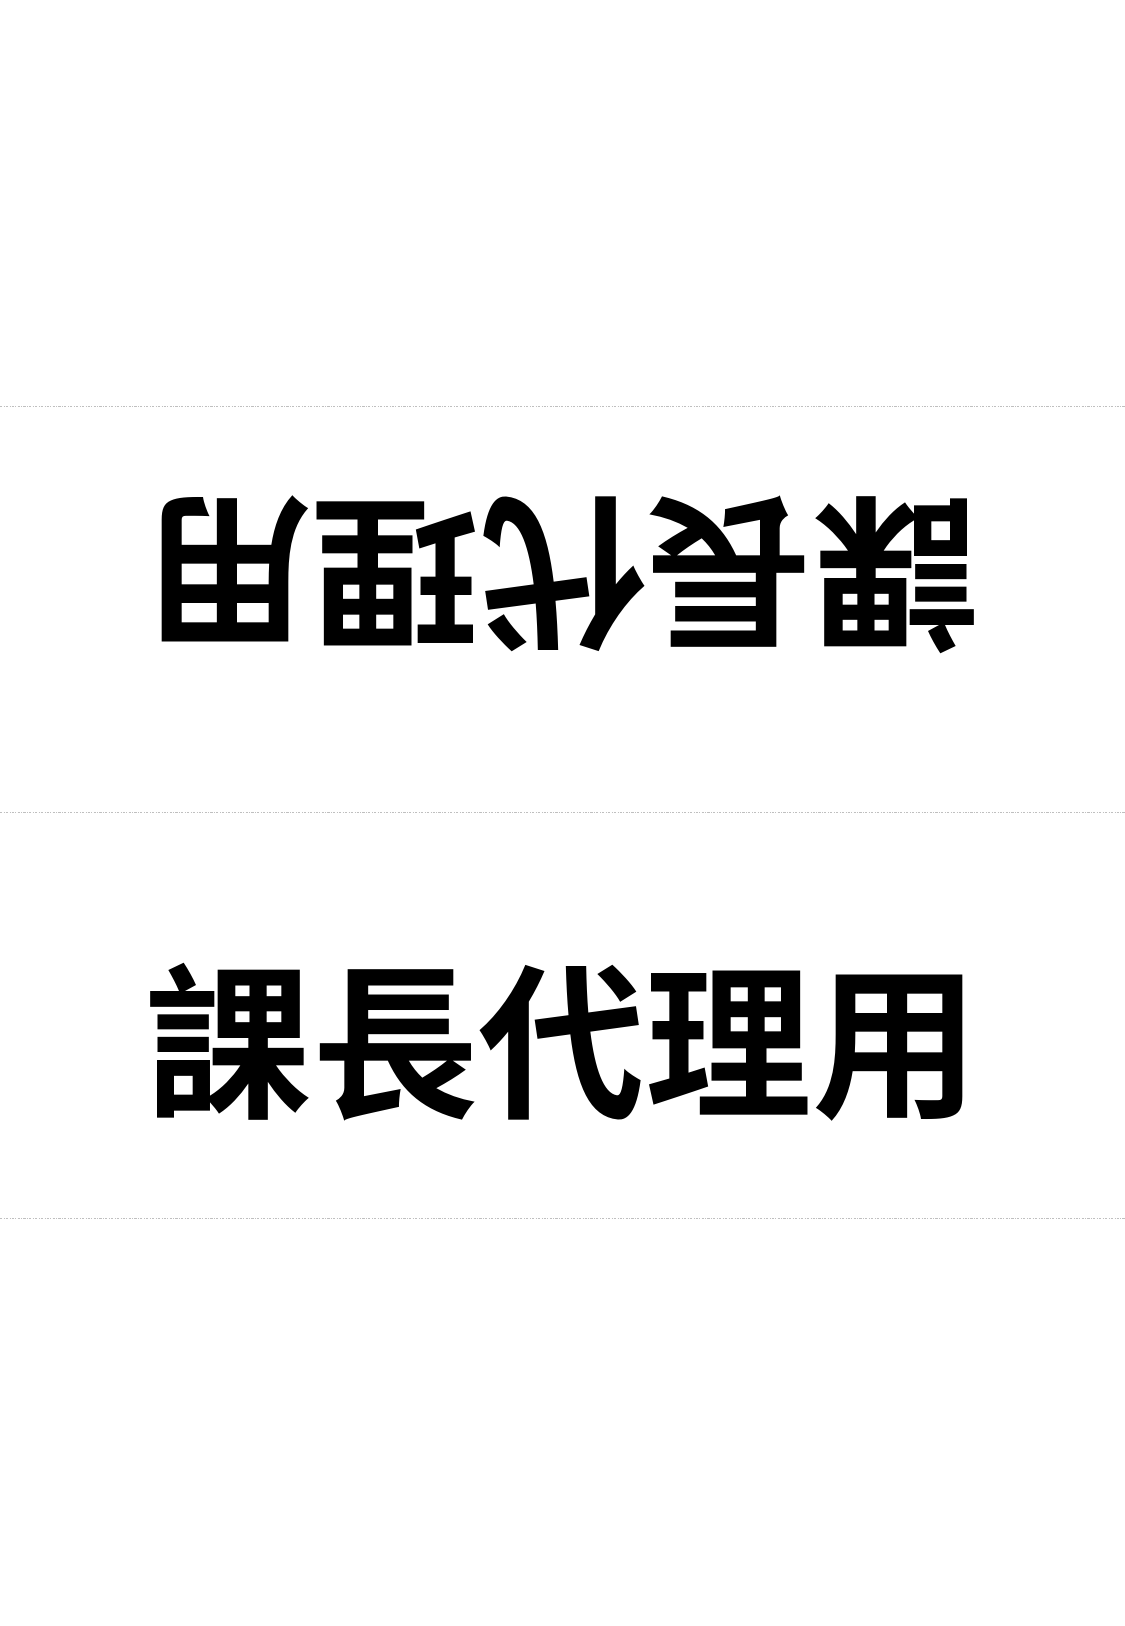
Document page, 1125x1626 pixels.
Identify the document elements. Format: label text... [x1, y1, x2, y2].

text_box 課長代理用 [130, 931, 995, 1147]
text_box 課長代理用 [130, 470, 995, 686]
